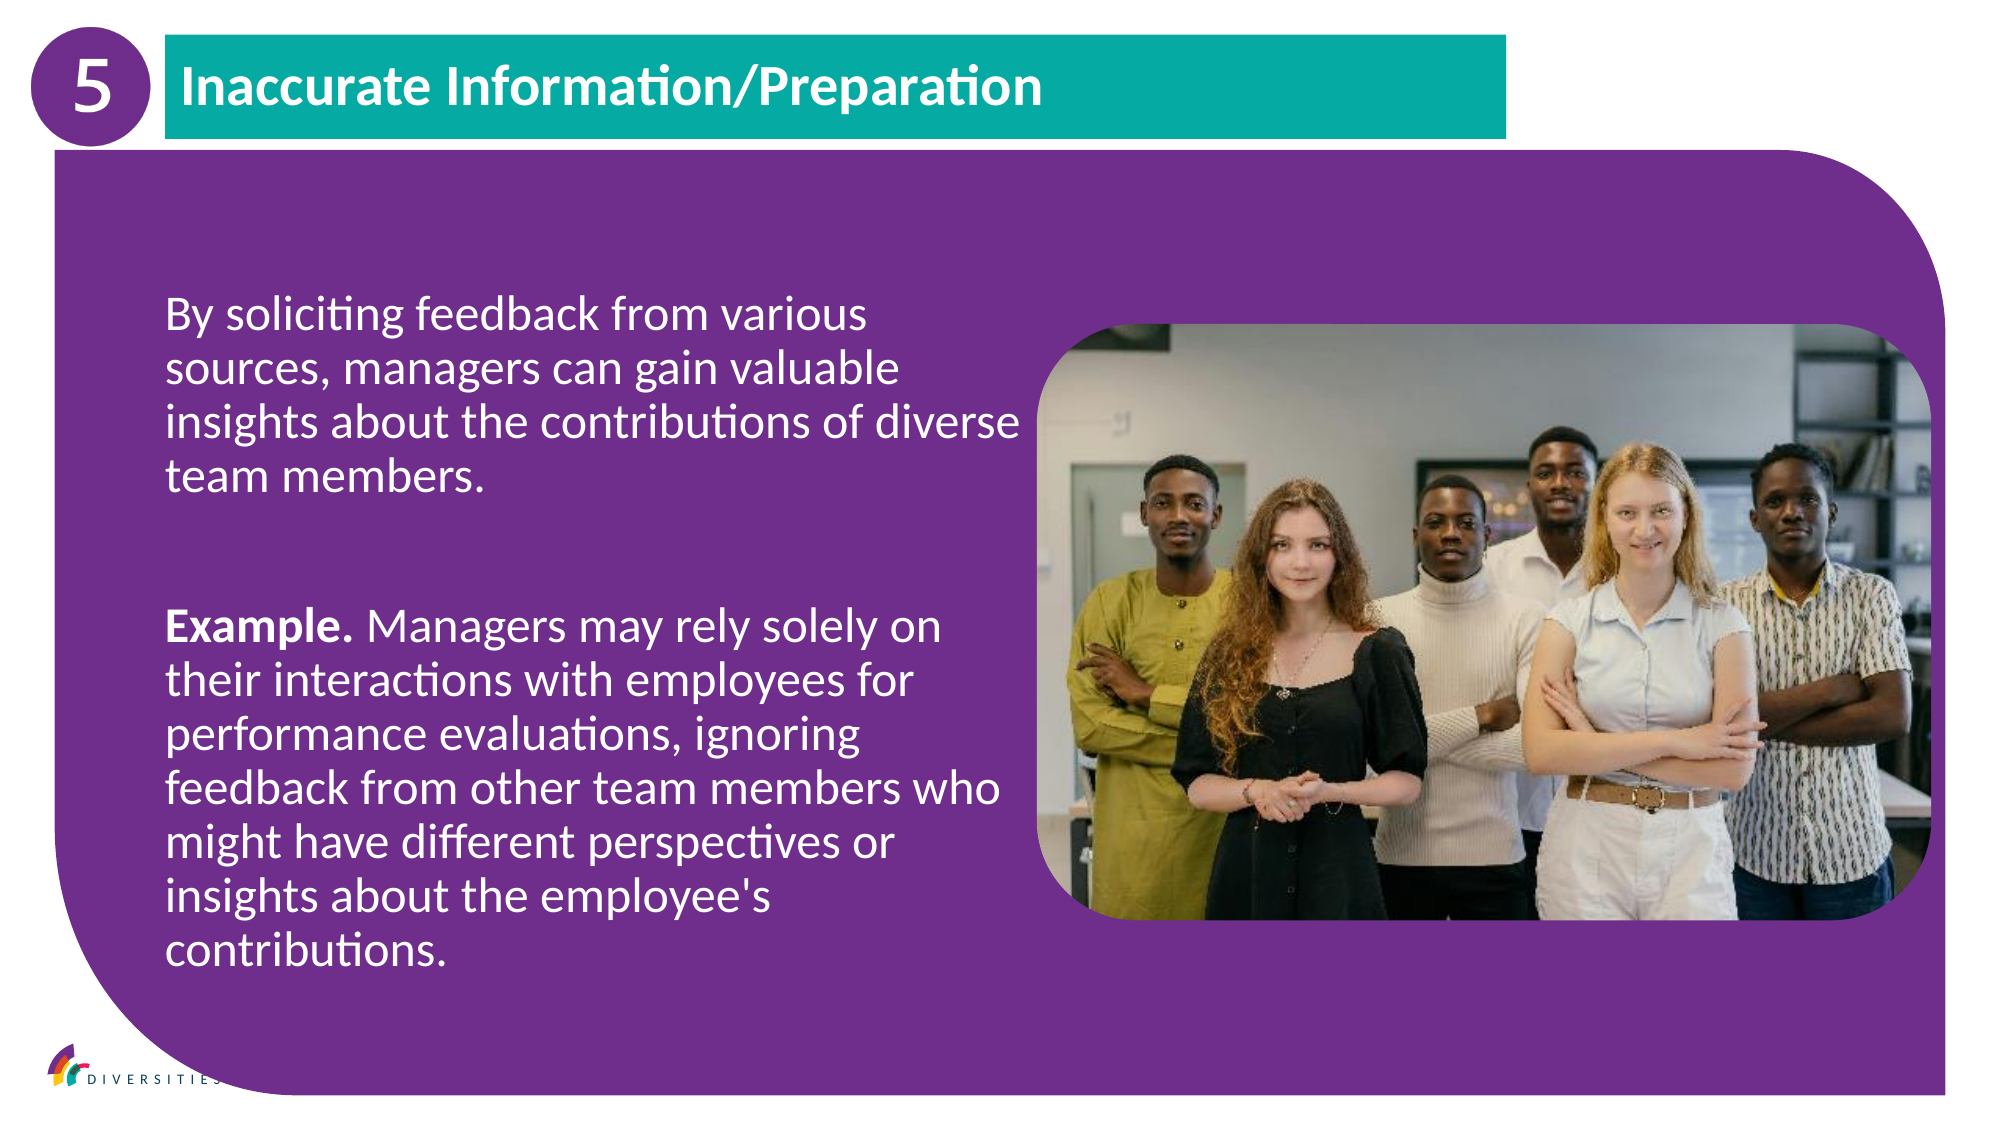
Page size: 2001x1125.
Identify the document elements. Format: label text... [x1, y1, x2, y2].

picture [1036, 323, 1932, 921]
list By soliciting feedback from various sources, managers can gain valuable insights about the contributions of diverse team members. Example. Managers may rely solely on their interactions with employees for performance evaluations, ignoring feedback from other team members who might have different perspectives or insights about the employee's contributions. [150, 280, 1047, 845]
picture [15, 11, 166, 162]
text_box Inaccurate Information/Preparation [166, 34, 1507, 139]
